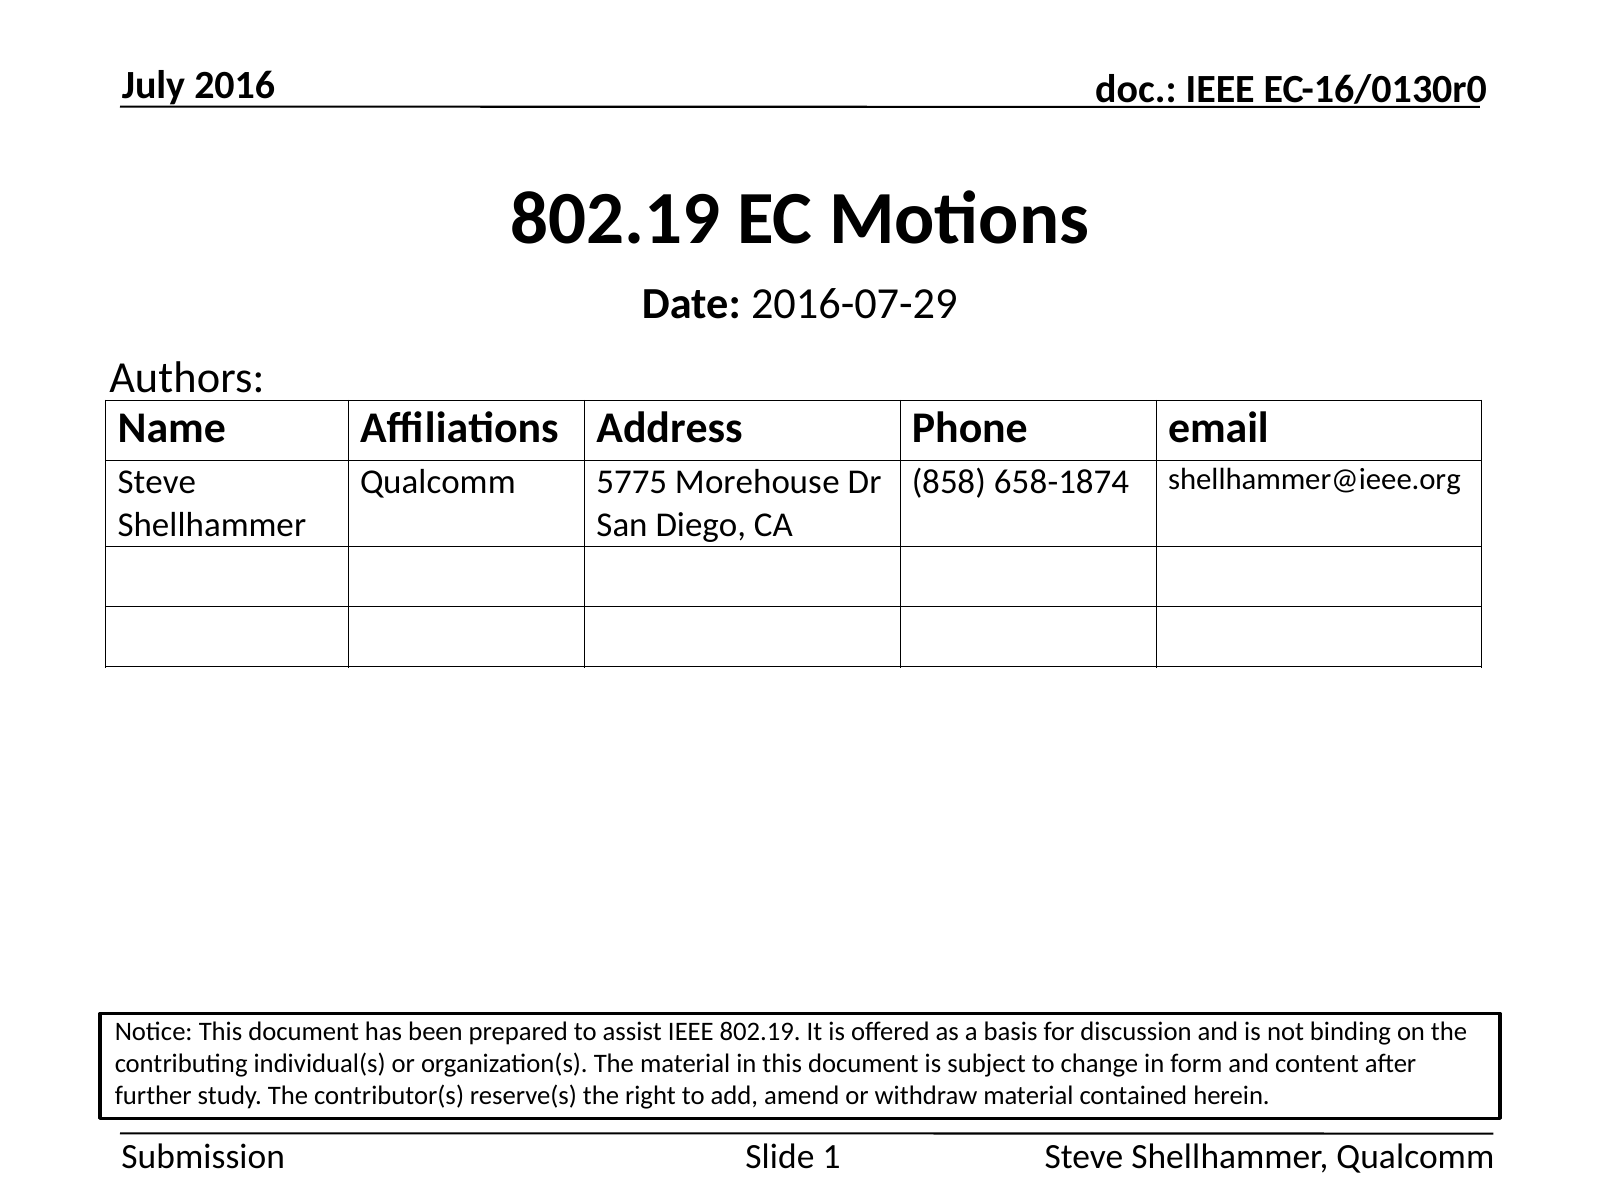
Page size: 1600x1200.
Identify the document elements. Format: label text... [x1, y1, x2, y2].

slide_number Slide 1 [733, 1132, 854, 1197]
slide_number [121, 58, 526, 107]
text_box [99, 1006, 1501, 1121]
list Date: 2016-07-29 [119, 266, 1481, 337]
title 802.19 EC Motions [119, 119, 1481, 266]
footer Steve Shellhammer, Qualcomm [962, 1132, 1495, 1165]
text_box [89, 399, 1511, 840]
text_box Authors: [93, 339, 347, 398]
